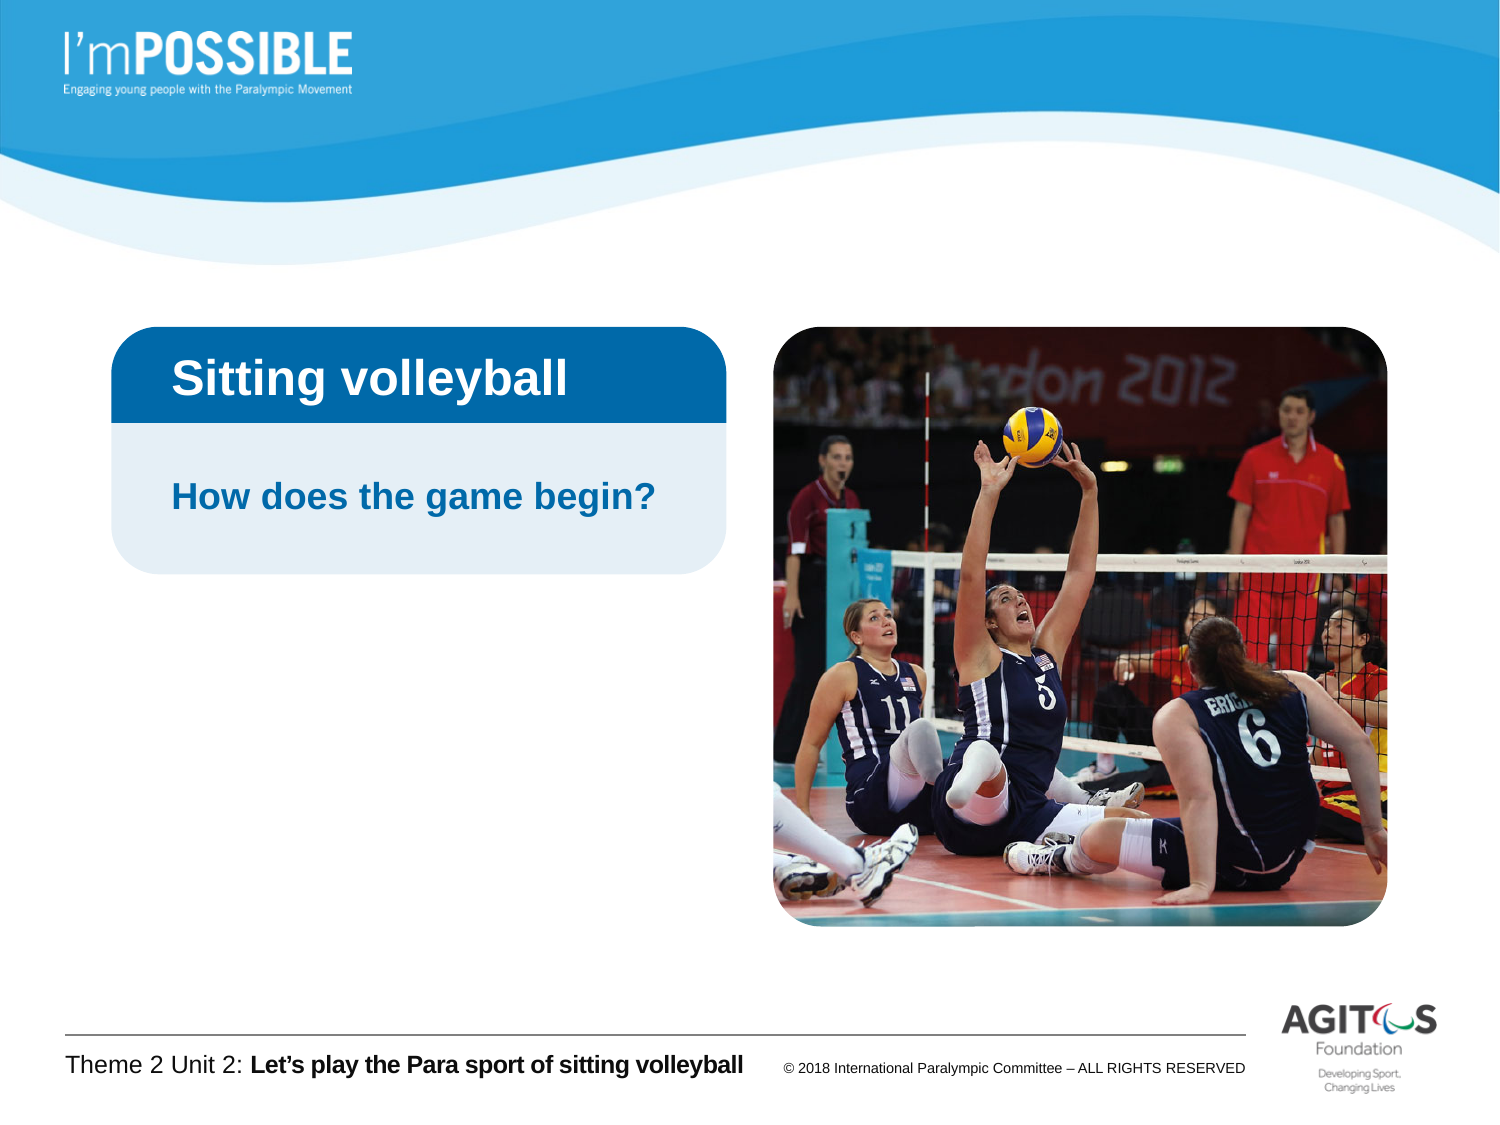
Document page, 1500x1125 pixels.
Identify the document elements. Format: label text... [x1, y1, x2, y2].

text_box Sitting volleyball [171, 338, 609, 423]
picture [0, 0, 1500, 273]
text_box [109, 424, 729, 577]
text_box How does the game begin? [171, 464, 727, 525]
picture [773, 326, 1388, 927]
text_box [109, 324, 729, 425]
picture [1281, 1003, 1437, 1094]
